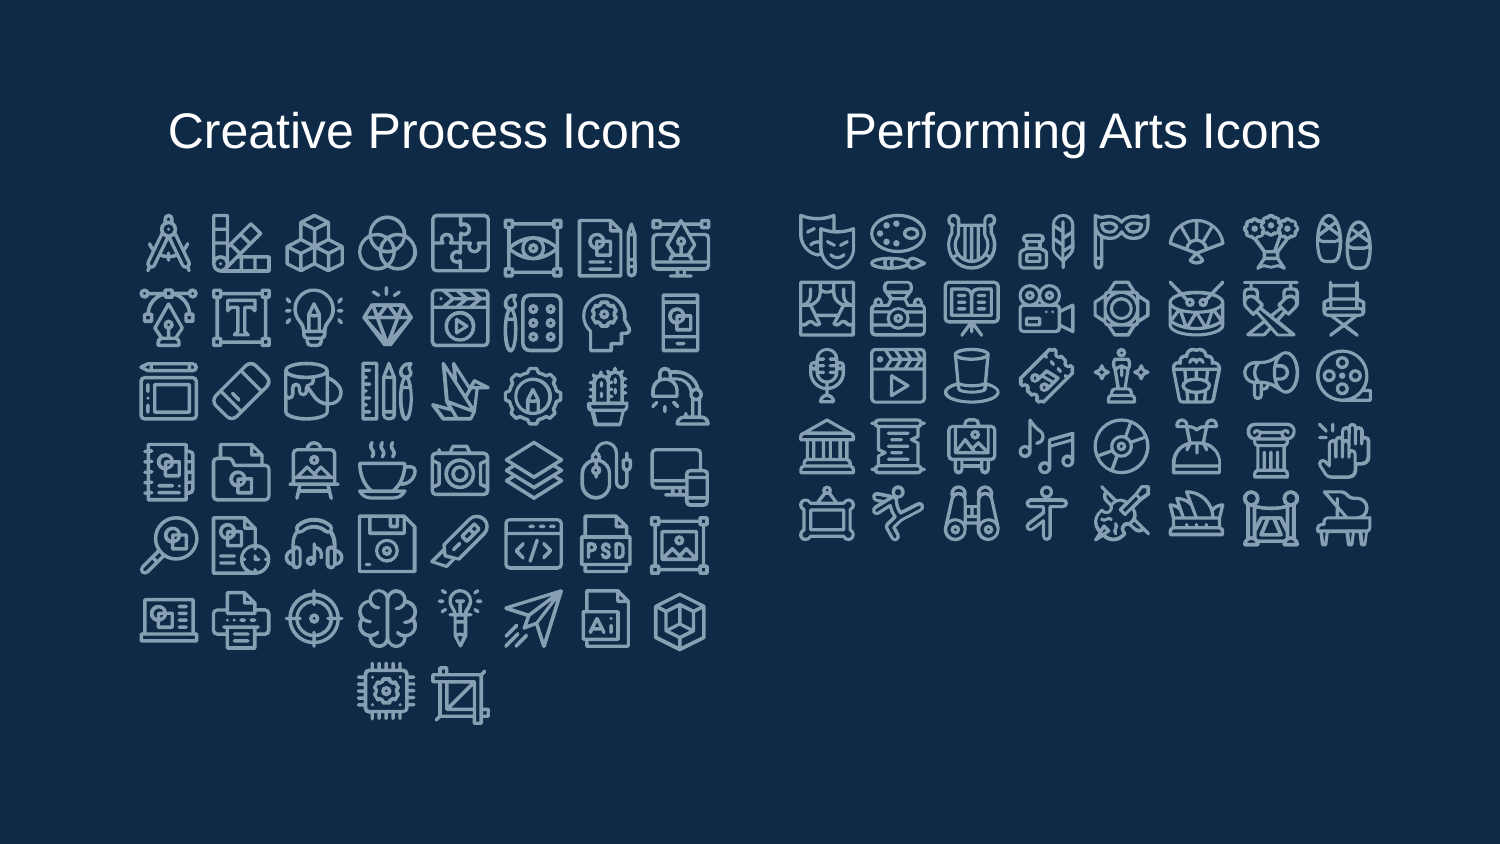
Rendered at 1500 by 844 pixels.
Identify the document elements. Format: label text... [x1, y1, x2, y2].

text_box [1024, 485, 1069, 542]
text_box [943, 280, 1001, 337]
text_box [211, 515, 271, 576]
title Creative Process Icons [139, 83, 711, 163]
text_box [503, 293, 563, 353]
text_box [284, 288, 344, 348]
text_box [580, 441, 633, 500]
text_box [1242, 490, 1300, 547]
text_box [650, 366, 711, 426]
text_box [651, 218, 711, 278]
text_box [430, 444, 490, 497]
text_box [504, 440, 564, 500]
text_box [1242, 213, 1300, 271]
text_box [943, 485, 1001, 542]
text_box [139, 597, 199, 643]
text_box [211, 288, 272, 348]
text_box [431, 361, 490, 421]
text_box [1242, 280, 1300, 337]
text_box [947, 213, 997, 270]
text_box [649, 515, 709, 576]
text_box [798, 485, 856, 542]
text_box [1171, 418, 1221, 475]
text_box [799, 280, 856, 337]
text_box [1018, 347, 1076, 404]
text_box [1018, 213, 1075, 270]
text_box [1315, 213, 1373, 271]
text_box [946, 417, 997, 475]
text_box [503, 366, 563, 426]
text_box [586, 366, 630, 427]
text_box [872, 485, 925, 542]
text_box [139, 515, 199, 575]
text_box [285, 213, 344, 273]
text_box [869, 418, 927, 475]
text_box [661, 293, 700, 353]
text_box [579, 514, 632, 574]
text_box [211, 213, 272, 273]
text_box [1093, 280, 1150, 337]
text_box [211, 361, 272, 421]
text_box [577, 218, 638, 278]
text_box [437, 588, 483, 648]
text_box [1168, 490, 1225, 537]
text_box [431, 213, 490, 273]
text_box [361, 361, 414, 422]
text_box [503, 218, 563, 278]
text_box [1170, 347, 1222, 404]
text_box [284, 588, 344, 649]
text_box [869, 347, 927, 404]
text_box [1246, 422, 1296, 479]
text_box [1322, 280, 1366, 337]
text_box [503, 589, 564, 649]
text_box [581, 293, 633, 353]
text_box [288, 440, 341, 501]
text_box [798, 213, 856, 270]
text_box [869, 213, 927, 271]
text_box [358, 215, 418, 271]
text_box [943, 347, 1000, 404]
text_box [139, 288, 199, 348]
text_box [430, 288, 490, 348]
text_box [1168, 218, 1225, 265]
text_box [1093, 347, 1150, 404]
text_box [431, 666, 490, 725]
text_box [357, 440, 418, 500]
text_box [1168, 280, 1225, 337]
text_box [1018, 283, 1075, 334]
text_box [504, 517, 564, 570]
text_box [358, 589, 418, 649]
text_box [1018, 418, 1075, 475]
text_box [211, 590, 271, 651]
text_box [581, 588, 631, 649]
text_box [1090, 418, 1153, 475]
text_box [1317, 422, 1371, 480]
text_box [869, 280, 927, 337]
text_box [211, 442, 271, 502]
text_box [1092, 484, 1151, 542]
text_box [429, 514, 491, 569]
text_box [1315, 349, 1373, 403]
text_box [362, 285, 414, 347]
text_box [142, 442, 195, 502]
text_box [284, 517, 344, 570]
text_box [145, 213, 192, 273]
text_box [653, 592, 706, 652]
text_box [799, 418, 856, 475]
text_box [356, 661, 416, 721]
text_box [1093, 213, 1150, 270]
text_box [284, 361, 343, 421]
text_box [1243, 351, 1300, 401]
text_box [650, 448, 709, 507]
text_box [357, 514, 417, 574]
text_box [1316, 490, 1372, 547]
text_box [138, 361, 199, 421]
text_box [809, 347, 846, 404]
title Performing Arts Icons [797, 83, 1369, 163]
